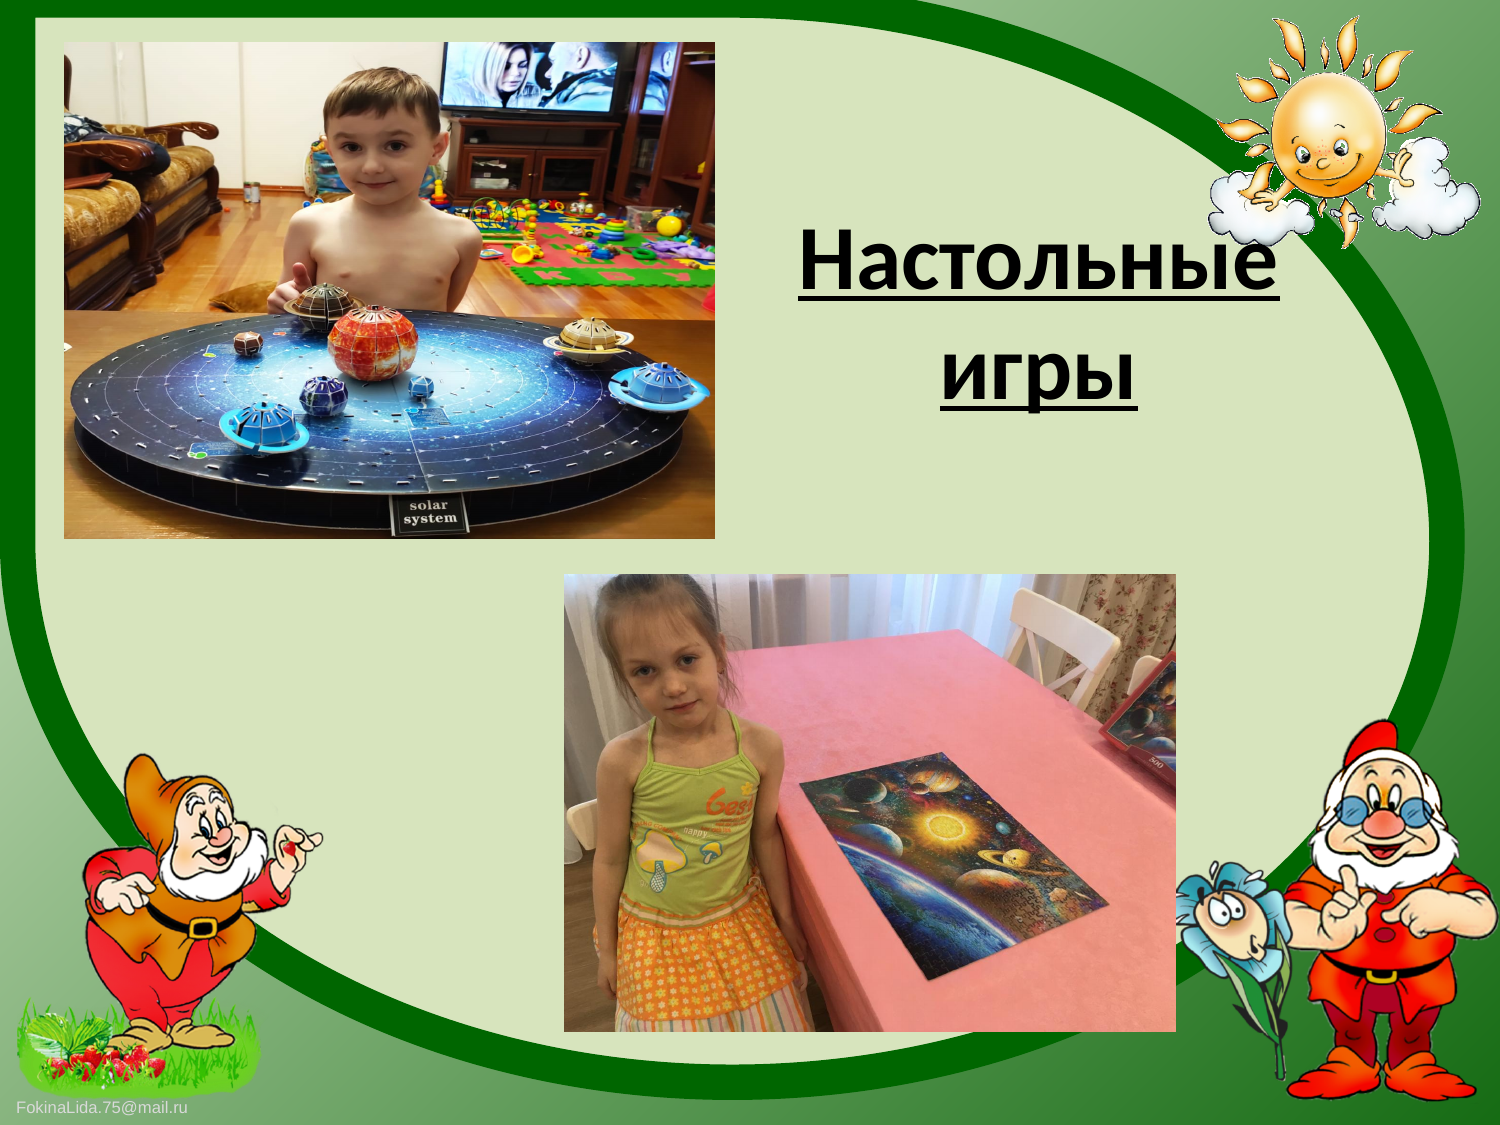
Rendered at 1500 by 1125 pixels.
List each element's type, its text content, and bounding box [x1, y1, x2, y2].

picture [64, 42, 715, 540]
picture [17, 751, 324, 1101]
picture [1198, 0, 1500, 257]
title Настольные игры [755, 148, 1323, 468]
picture [564, 574, 1500, 1104]
